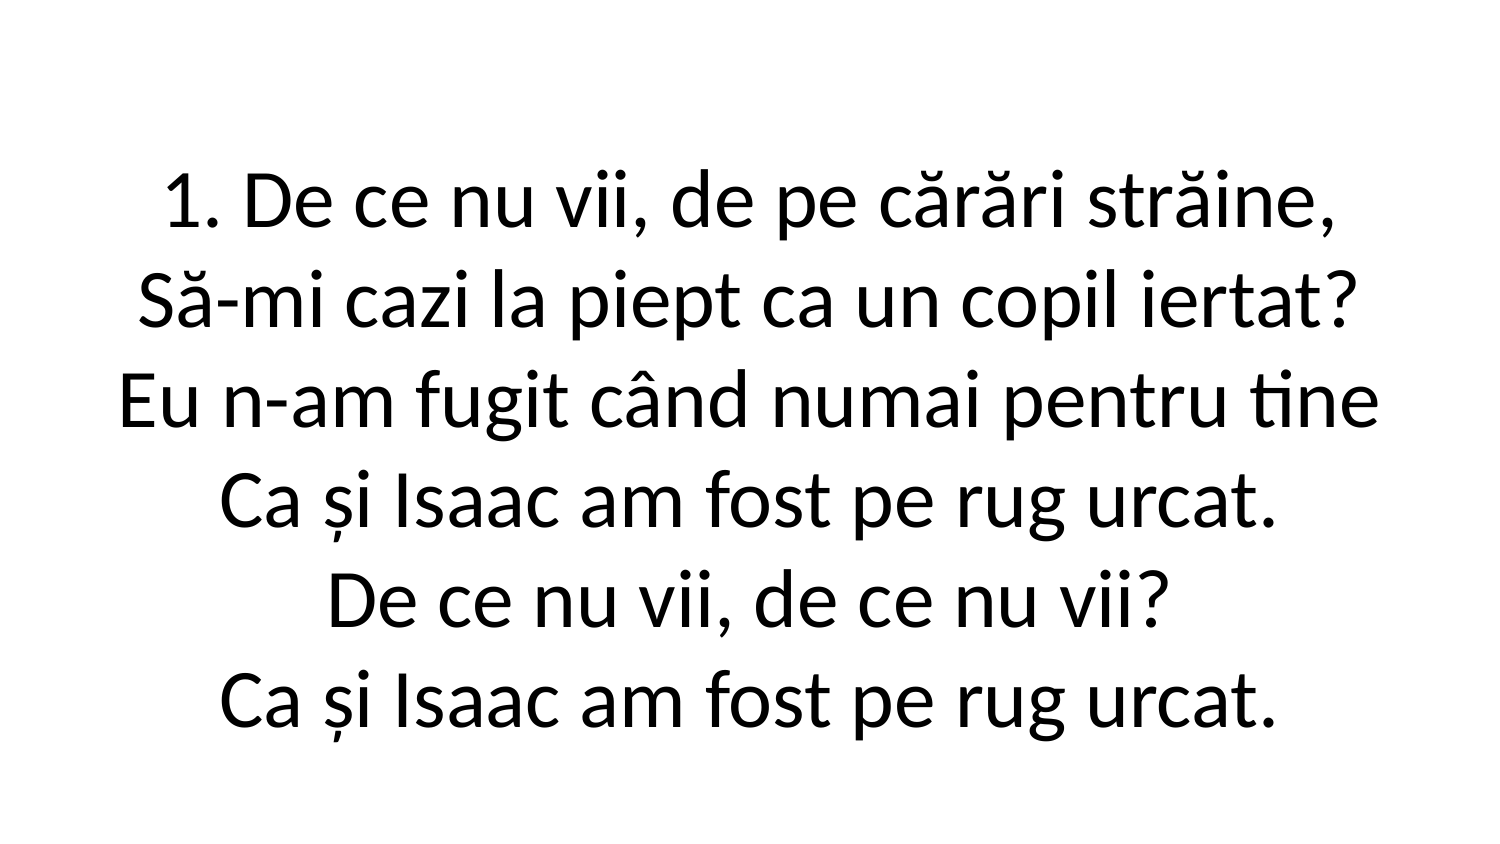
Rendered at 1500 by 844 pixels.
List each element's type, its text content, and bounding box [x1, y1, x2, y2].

text_box 1. De ce nu vii, de pe cărări străine, Să-mi cazi la piept ca un copil iertat? Eu n-am fugit când numai pentru tine Ca și Isaac am fost pe rug urcat. De ce nu vii, de ce nu vii? Ca și Isaac am fost pe rug urcat. [103, 92, 1397, 752]
